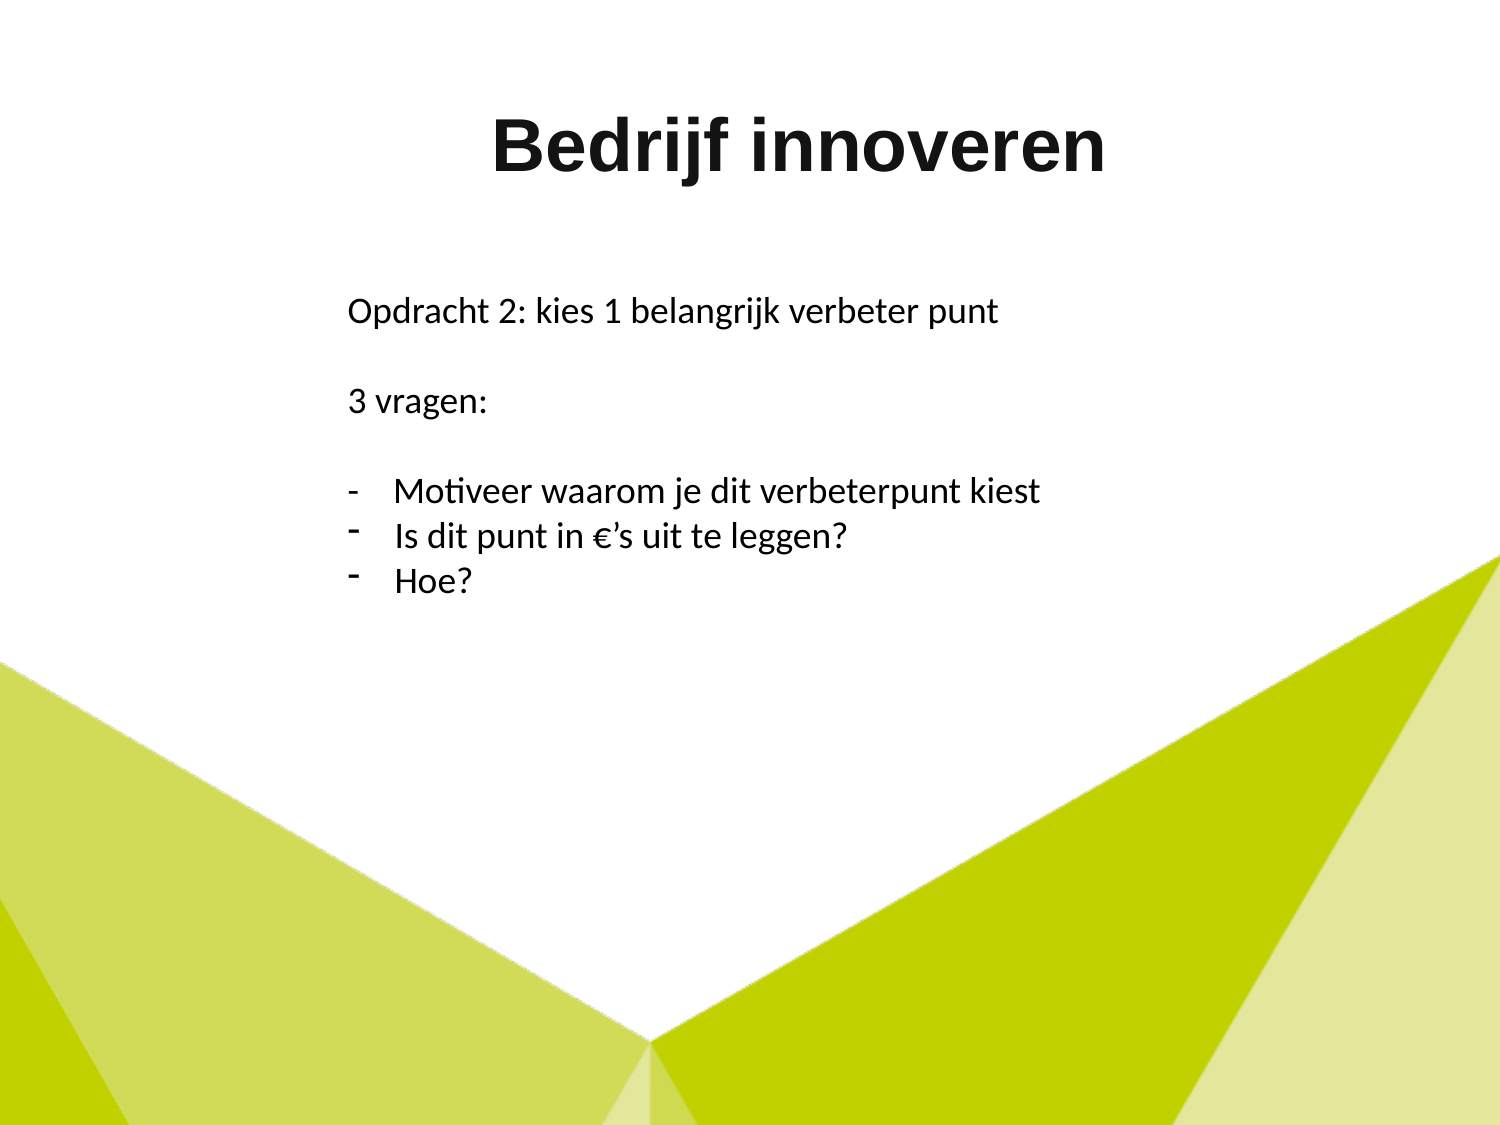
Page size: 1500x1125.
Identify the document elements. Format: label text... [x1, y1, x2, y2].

picture [0, 481, 1500, 1125]
text_box Bedrijf innoveren [57, 89, 1500, 195]
text_box Opdracht 2: kies 1 belangrijk verbeter punt 3 vragen: - Motiveer waarom je dit verbeterpunt kiest Is dit punt in €’s uit te leggen? Hoe? [332, 234, 1125, 479]
